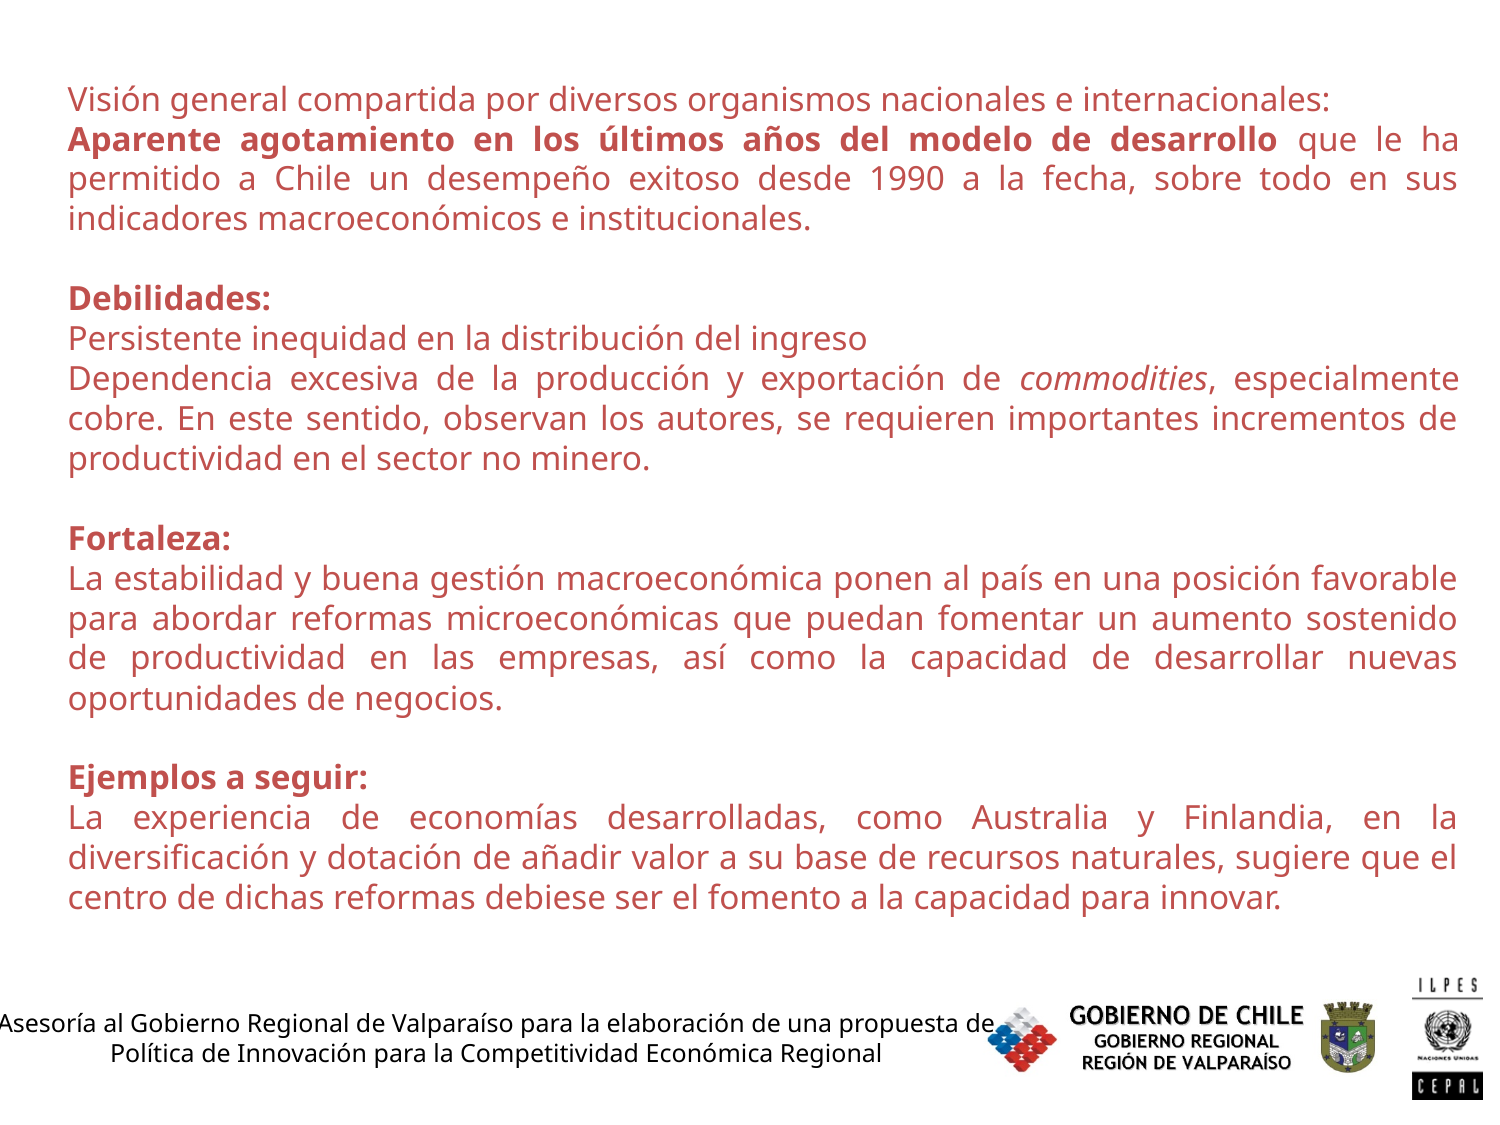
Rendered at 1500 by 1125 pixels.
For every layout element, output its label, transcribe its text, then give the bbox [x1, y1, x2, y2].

picture [972, 999, 1388, 1080]
text_box [0, 937, 1500, 1125]
text_box Visión general compartida por diversos organismos nacionales e internacionales: Aparente agotamiento en los últimos años del modelo de desarrollo que le ha permitido a Chile un desempeño exitoso desde 1990 a la fecha, sobre todo en sus indicadores macroeconómicos e institucionales. Debilidades: Persistente inequidad en la distribución del ingreso Dependencia excesiva de la producción y exportación de commodities, especialmente cobre. En este sentido, observan los autores, se requieren importantes incrementos de productividad en el sector no minero. Fortaleza: La estabilidad y buena gestión macroeconómica ponen al país en una posición favorable para abordar reformas microeconómicas que puedan fomentar un aumento sostenido de productividad en las empresas, así como la capacidad de desarrollar nuevas oportunidades de negocios. Ejemplos a seguir: La experiencia de economías desarrolladas, como Australia y Finlandia, en la diversificación y dotación de añadir valor a su base de recursos naturales, sugiere que el centro de dichas reformas debiese ser el fomento a la capacidad para innovar. [53, 70, 1475, 924]
picture [1412, 974, 1483, 1101]
text_box Asesoría al Gobierno Regional de Valparaíso para la elaboración de una propuesta de Política de Innovación para la Competitividad Económica Regional [0, 1000, 970, 1075]
